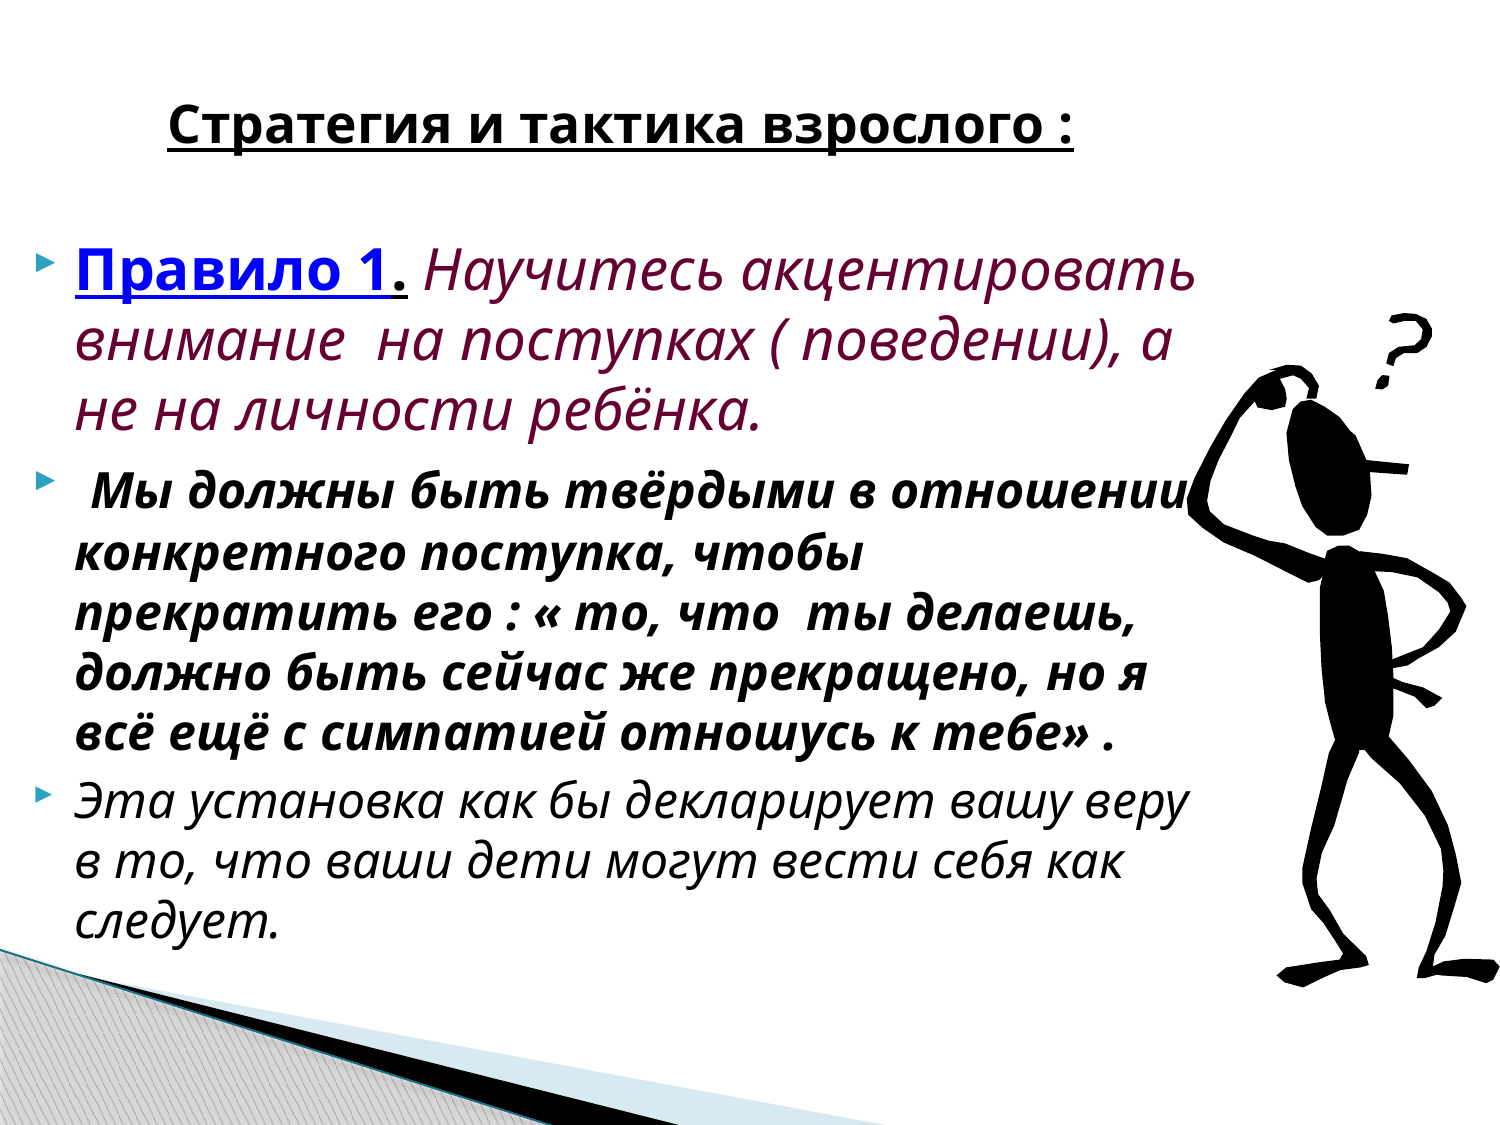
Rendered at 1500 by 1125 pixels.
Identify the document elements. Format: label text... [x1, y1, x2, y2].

list Правило 1. Научитесь акцентировать внимание на поступках ( поведении), а не на личности ребёнка. Мы должны быть твёрдыми в отношении конкретного поступка, чтобы прекратить его : « то, что ты делаешь, должно быть сейчас же прекращено, но я всё ещё с симпатией отношусь к тебе» . Эта установка как бы декларирует вашу веру в то, что ваши дети могут вести себя как следует. [0, 224, 1219, 1125]
title Стратегия и тактика взрослого : [0, 0, 1242, 163]
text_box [1185, 312, 1500, 988]
